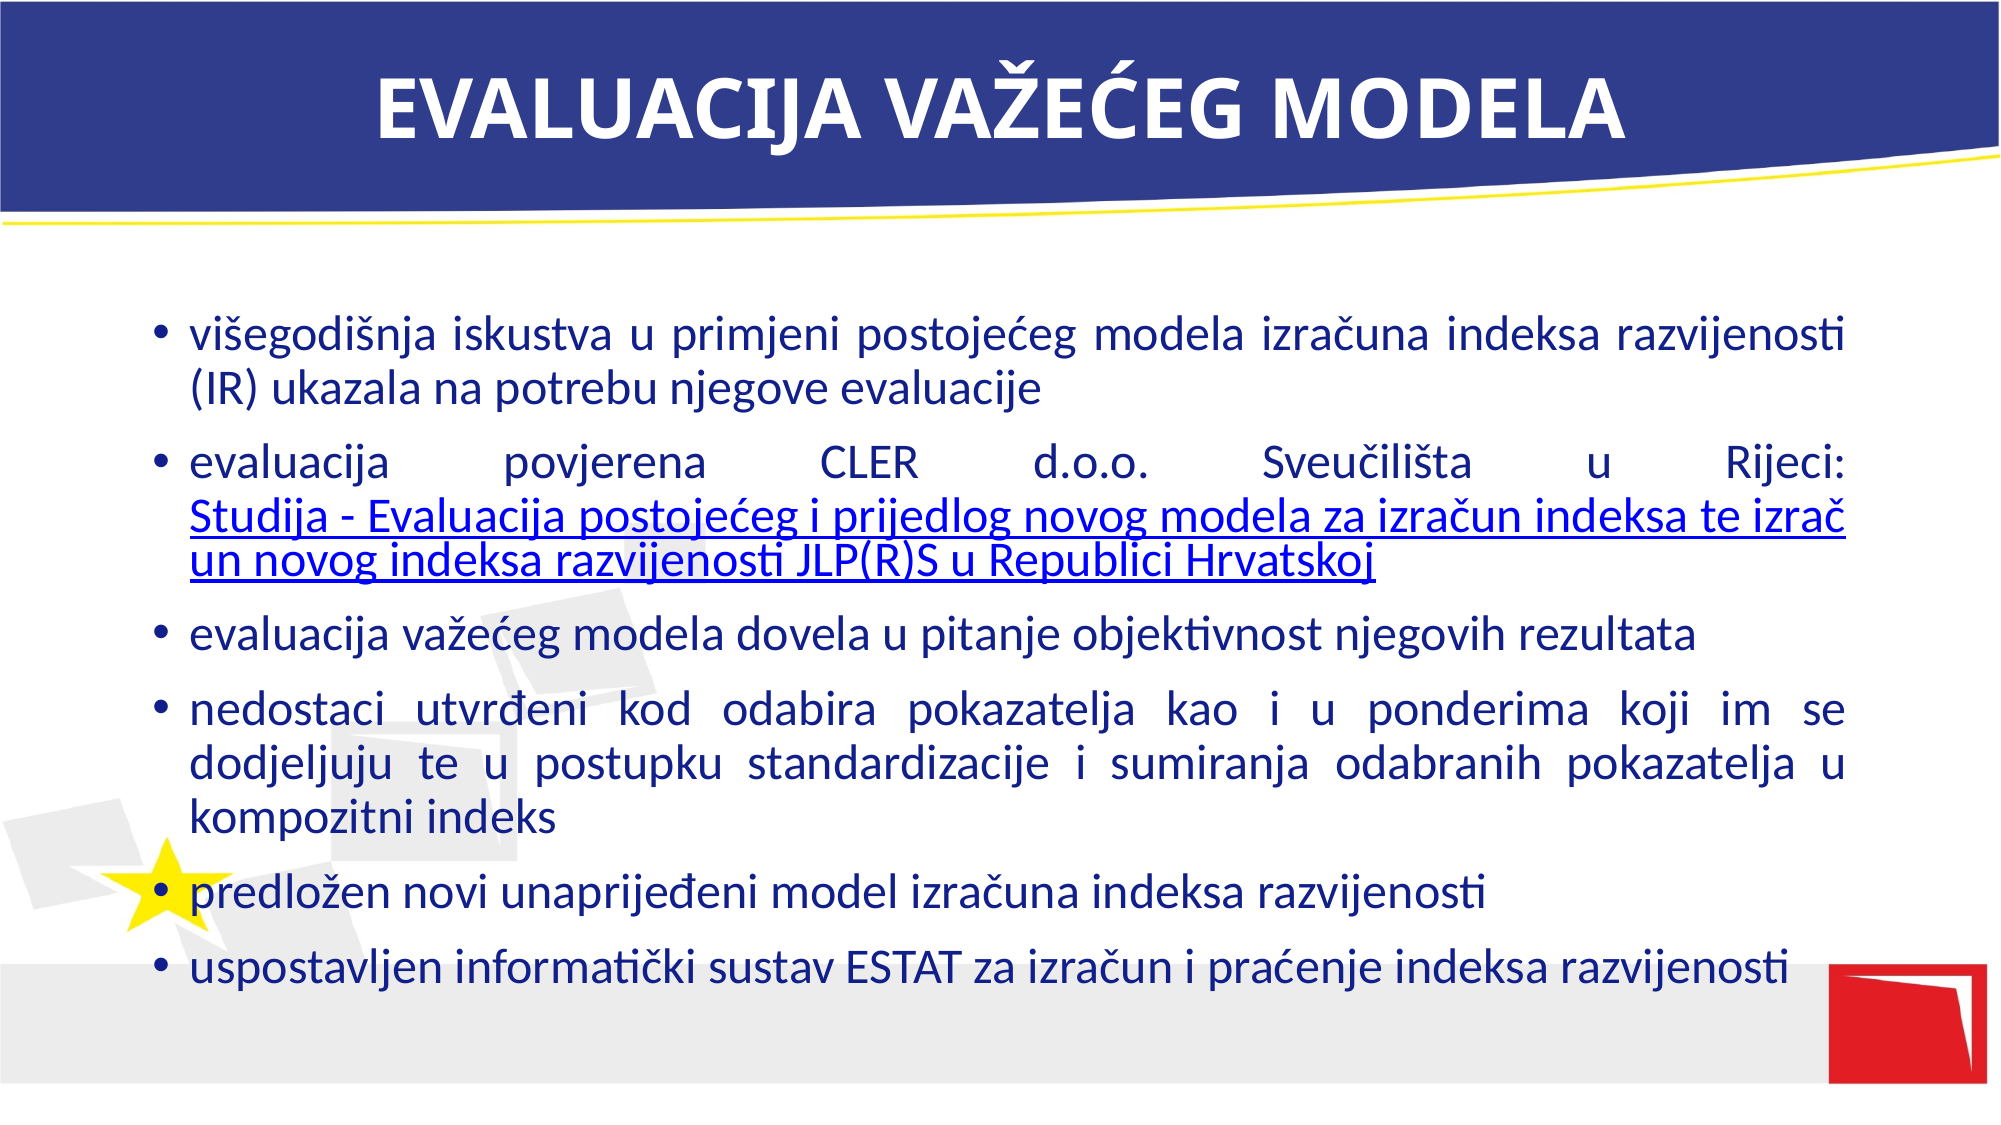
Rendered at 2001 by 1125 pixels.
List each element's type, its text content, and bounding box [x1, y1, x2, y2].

title EVALUACIJA VAŽEĆEG MODELA [99, 35, 1900, 176]
text_box višegodišnja iskustva u primjeni postojećeg modela izračuna indeksa razvijenosti (IR) ukazala na potrebu njegove evaluacije evaluacija povjerena CLER d.o.o. Sveučilišta u Rijeci: Studija - Evaluacija postojećeg i prijedlog novog modela za izračun indeksa te izračun novog indeksa razvijenosti JLP(R)S u Republici Hrvatskoj evaluacija važećeg modela dovela u pitanje objektivnost njegovih rezultata nedostaci utvrđeni kod odabira pokazatelja kao i u ponderima koji im se dodjeljuju te u postupku standardizacije i sumiranja odabranih pokazatelja u kompozitni indeks predložen novi unaprijeđeni model izračuna indeksa razvijenosti uspostavljen informatički sustav ESTAT za izračun i praćenje indeksa razvijenosti [137, 299, 1863, 1014]
picture [0, 0, 2001, 1125]
